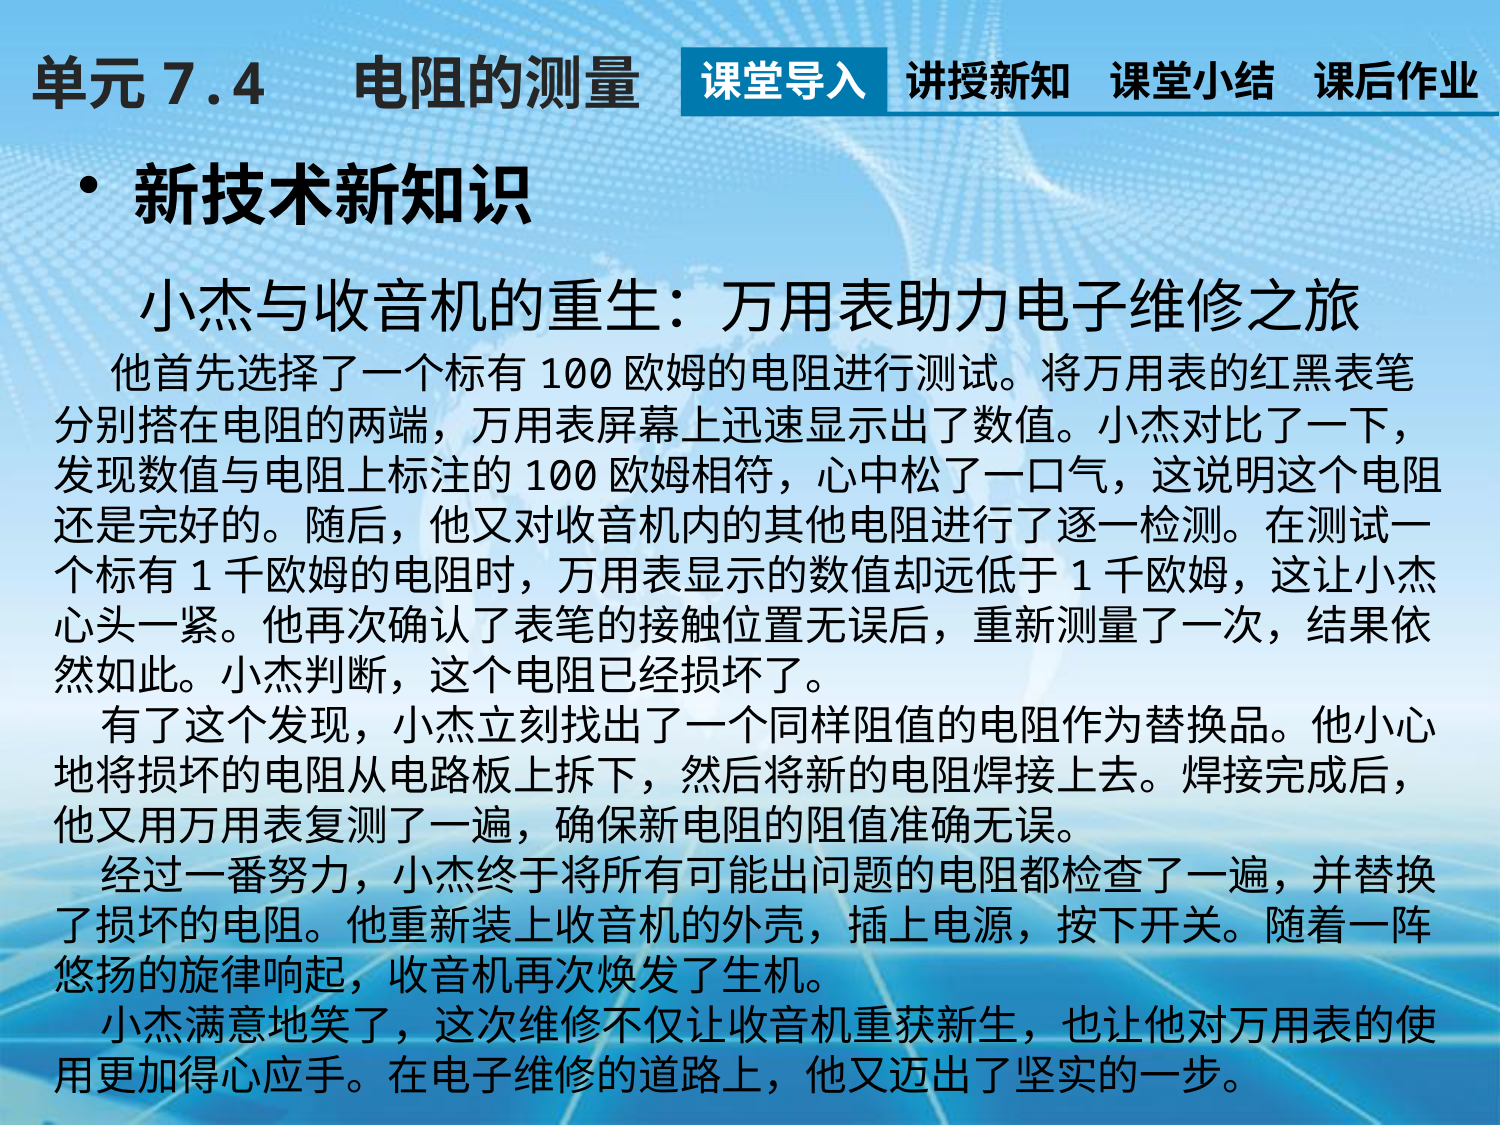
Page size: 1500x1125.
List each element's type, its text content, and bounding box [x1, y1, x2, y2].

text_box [15, 38, 1500, 125]
text_box 小杰与收音机的重生：万用表助力电子维修之旅 他首先选择了一个标有100欧姆的电阻进行测试。将万用表的红黑表笔分别搭在电阻的两端，万用表屏幕上迅速显示出了数值。小杰对比了一下，发现数值与电阻上标注的100欧姆相符，心中松了一口气，这说明这个电阻还是完好的。随后，他又对收音机内的其他电阻进行了逐一检测。在测试一个标有1千欧姆的电阻时，万用表显示的数值却远低于1千欧姆，这让小杰心头一紧。他再次确认了表笔的接触位置无误后，重新测量了一次，结果依然如此。小杰判断，这个电阻已经损坏了。 有了这个发现，小杰立刻找出了一个同样阻值的电阻作为替换品。他小心地将损坏的电阻从电路板上拆下，然后将新的电阻焊接上去。焊接完成后，他又用万用表复测了一遍，确保新电阻的阻值准确无误。 经过一番努力，小杰终于将所有可能出问题的电阻都检查了一遍，并替换了损坏的电阻。他重新装上收音机的外壳，插上电源，按下开关。随着一阵悠扬的旋律响起，收音机再次焕发了生机。 小杰满意地笑了，这次维修不仅让收音机重获新生，也让他对万用表的使用更加得心应手。在电子维修的道路上，他又迈出了坚实的一步。 [39, 261, 1461, 1107]
picture [0, 0, 1500, 1125]
text_box 新技术新知识 [62, 145, 1413, 252]
